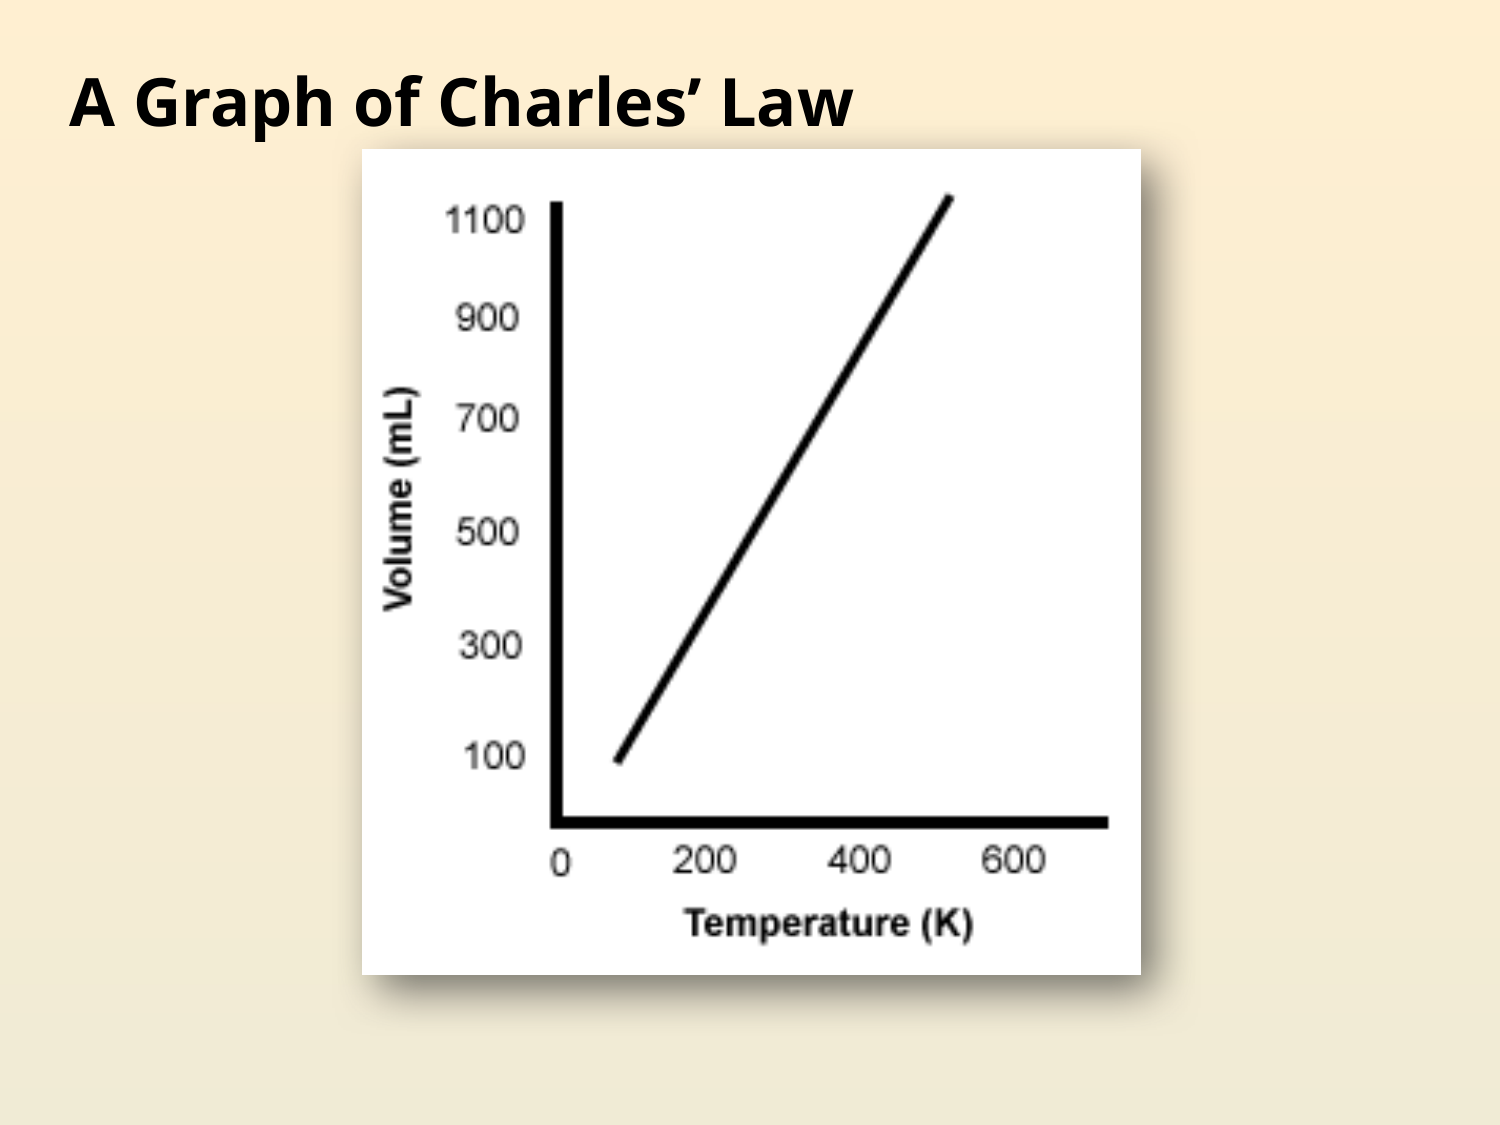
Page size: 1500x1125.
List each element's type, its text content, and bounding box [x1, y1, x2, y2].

title A Graph of Charles’ Law [37, 37, 888, 163]
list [362, 149, 1141, 976]
